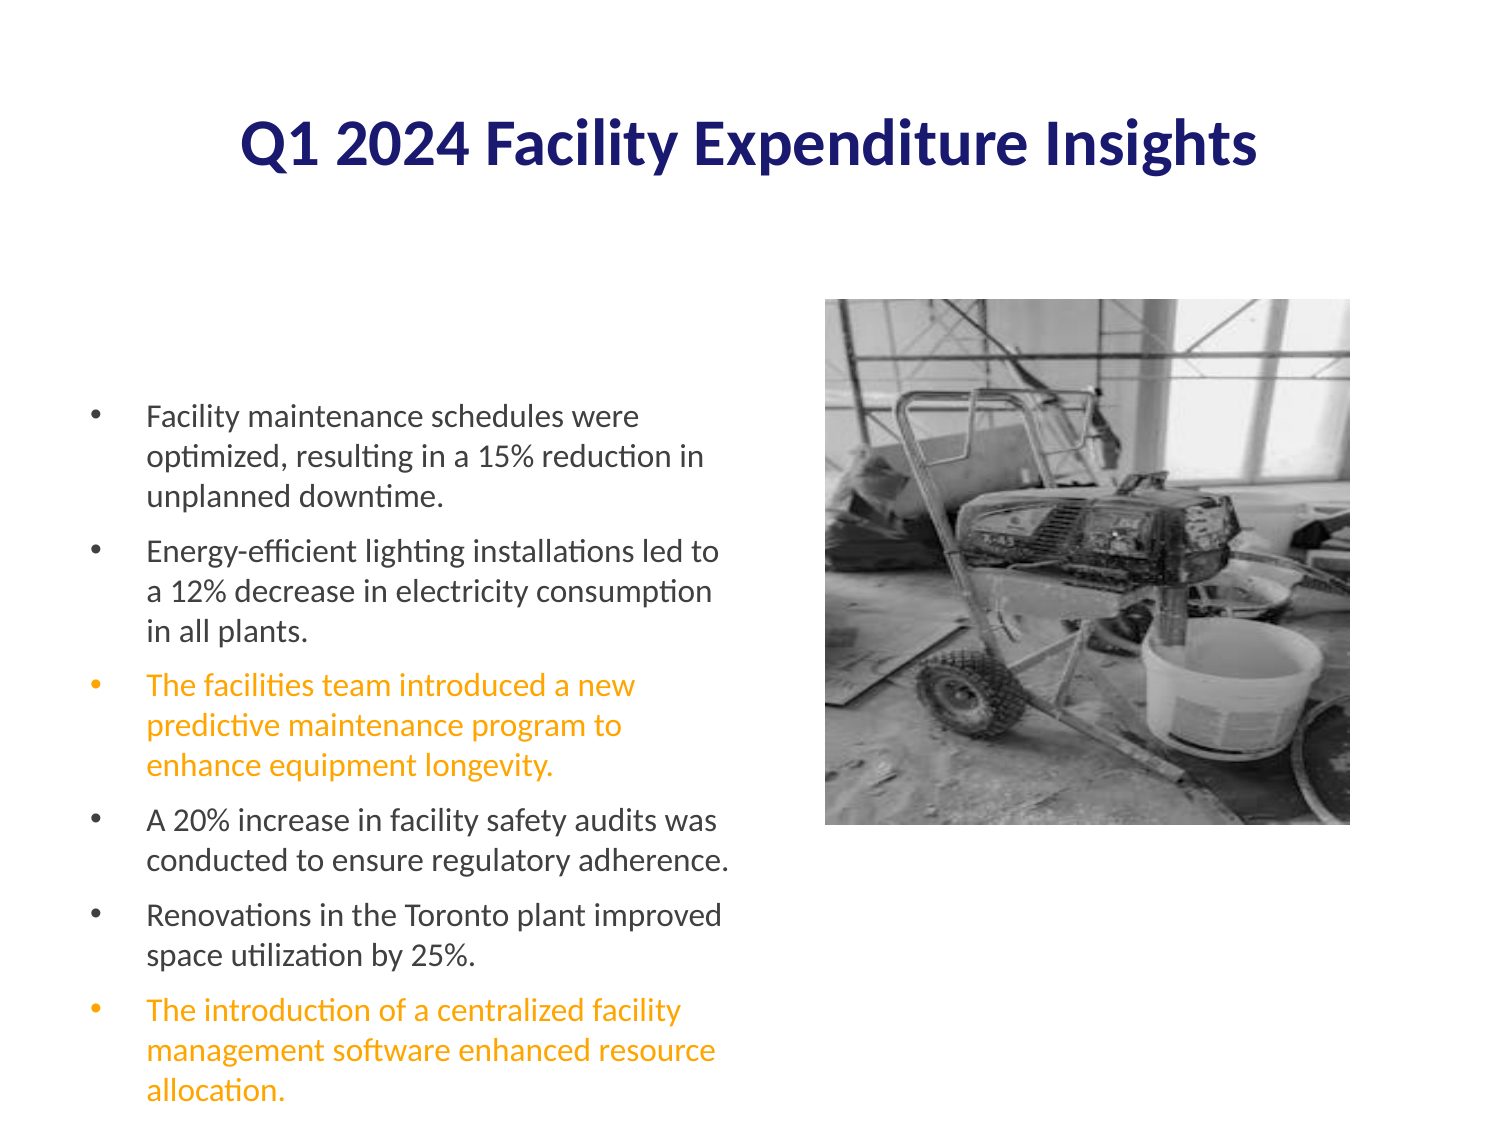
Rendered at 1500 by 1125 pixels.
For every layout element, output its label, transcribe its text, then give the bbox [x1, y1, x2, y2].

title Q1 2024 Facility Expenditure Insights [75, 45, 1425, 233]
picture [824, 299, 1351, 826]
list Facility maintenance schedules were optimized, resulting in a 15% reduction in unplanned downtime. Energy-efficient lighting installations led to a 12% decrease in electricity consumption in all plants. The facilities team introduced a new predictive maintenance program to enhance equipment longevity. A 20% increase in facility safety audits was conducted to ensure regulatory adherence. Renovations in the Toronto plant improved space utilization by 25%. The introduction of a centralized facility management software enhanced resource allocation. Employee feedback on facility amenities reflected a 90% satisfaction rate, supporting workforce retention. [75, 299, 750, 900]
